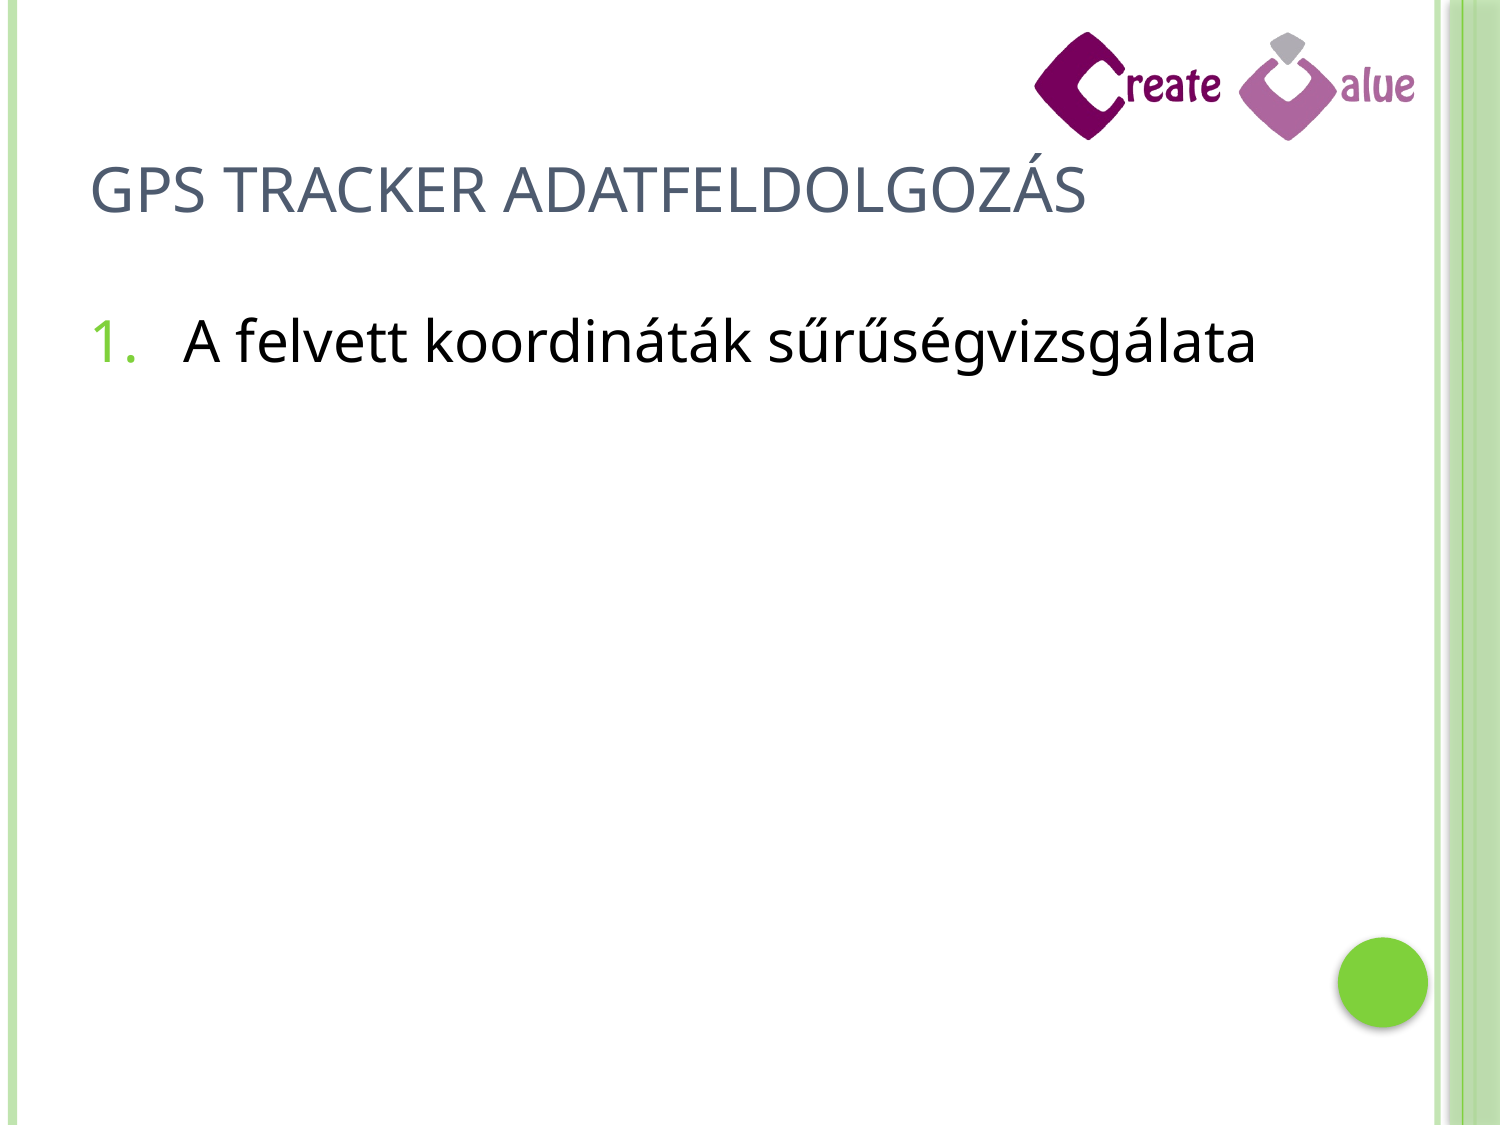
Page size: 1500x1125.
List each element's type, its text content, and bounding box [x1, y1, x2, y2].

title gps tracker adatfeldolgozás [75, 45, 1300, 233]
list A felvett koordináták sűrűségvizsgálata [75, 262, 1300, 1062]
picture [1021, 18, 1427, 154]
